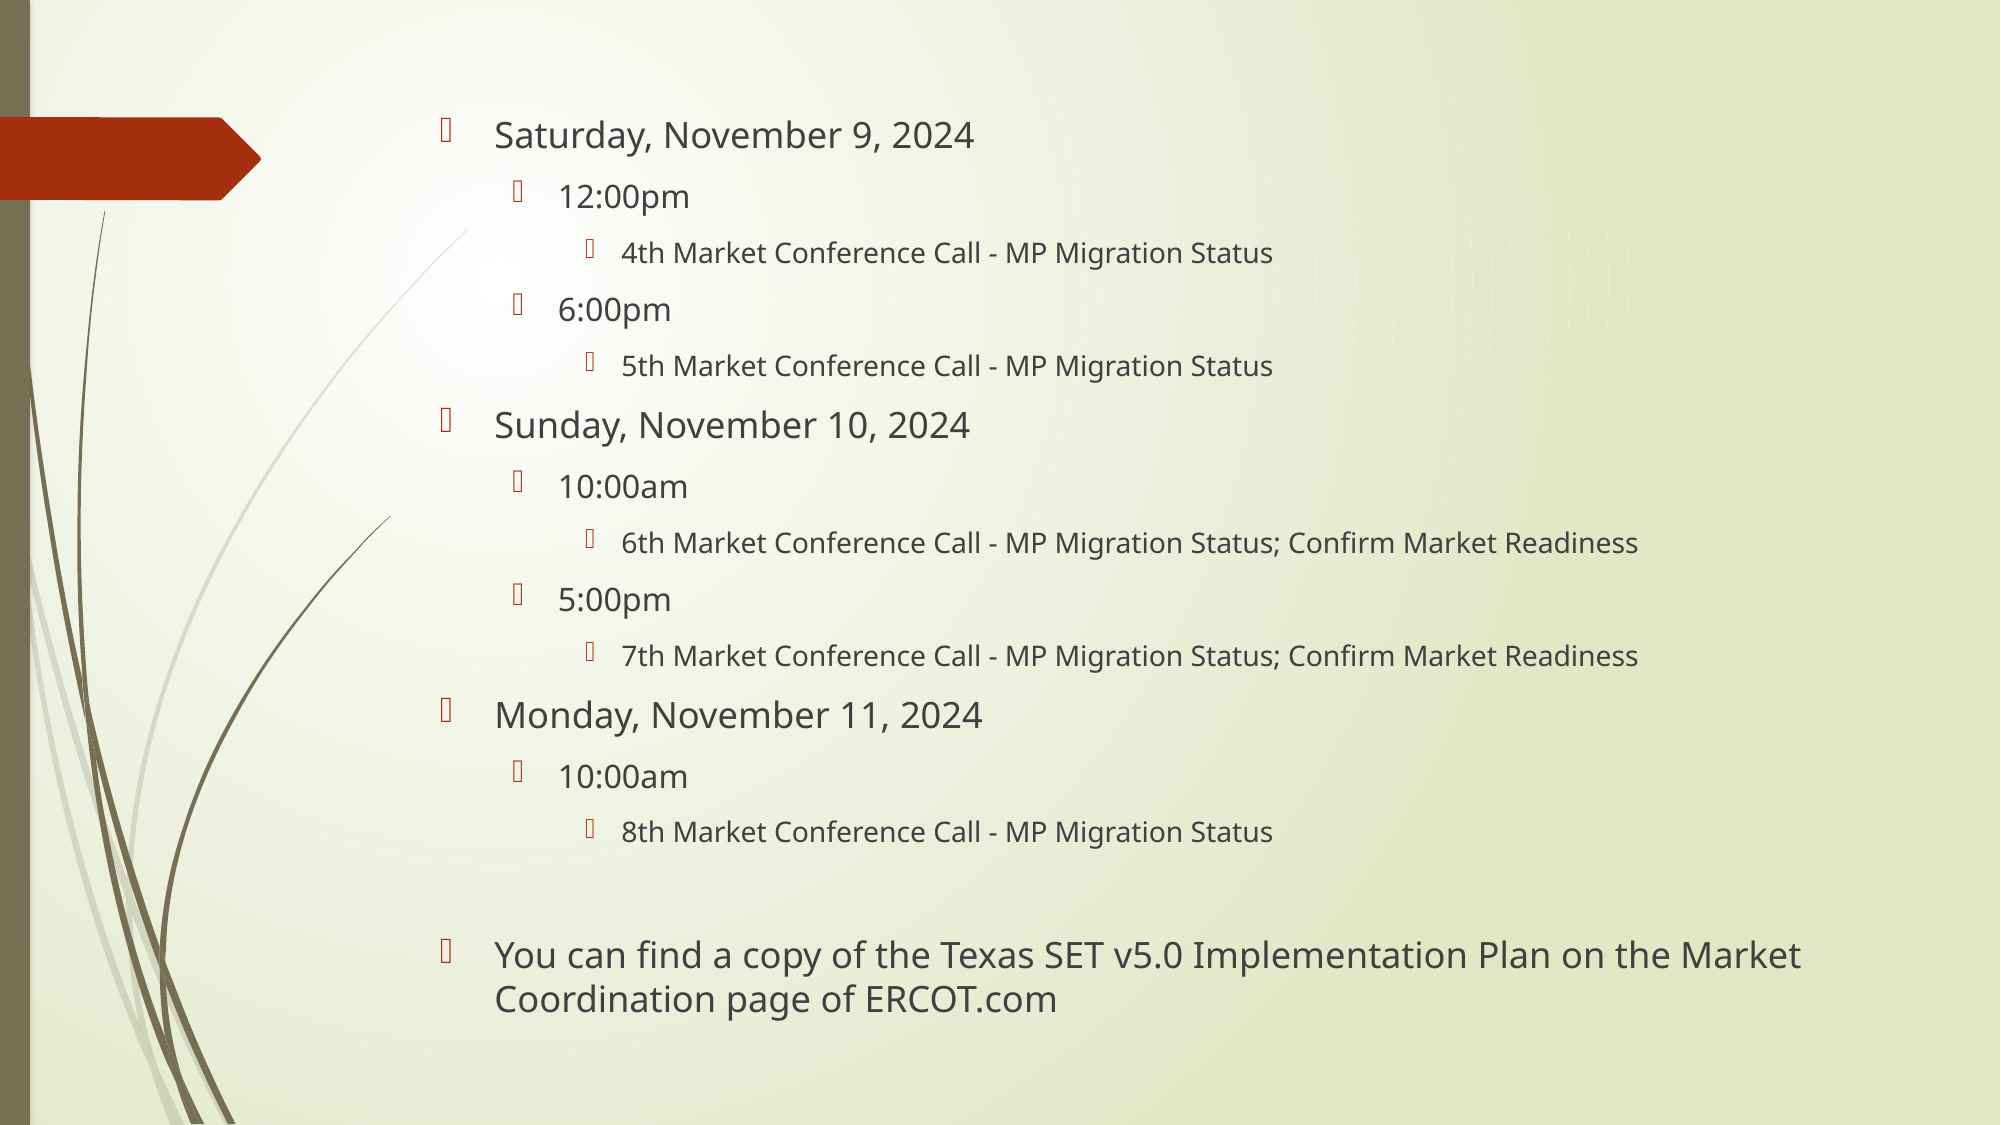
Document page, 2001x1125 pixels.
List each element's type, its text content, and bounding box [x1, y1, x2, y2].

list Saturday, November 9, 2024 12:00pm 4th Market Conference Call - MP Migration Status 6:00pm 5th Market Conference Call - MP Migration Status Sunday, November 10, 2024 10:00am 6th Market Conference Call - MP Migration Status; Confirm Market Readiness 5:00pm 7th Market Conference Call - MP Migration Status; Confirm Market Readiness Monday, November 11, 2024 10:00am 8th Market Conference Call - MP Migration Status You can find a copy of the Texas SET v5.0 Implementation Plan on the Market Coordination page of ERCOT.com [424, 104, 1888, 1028]
